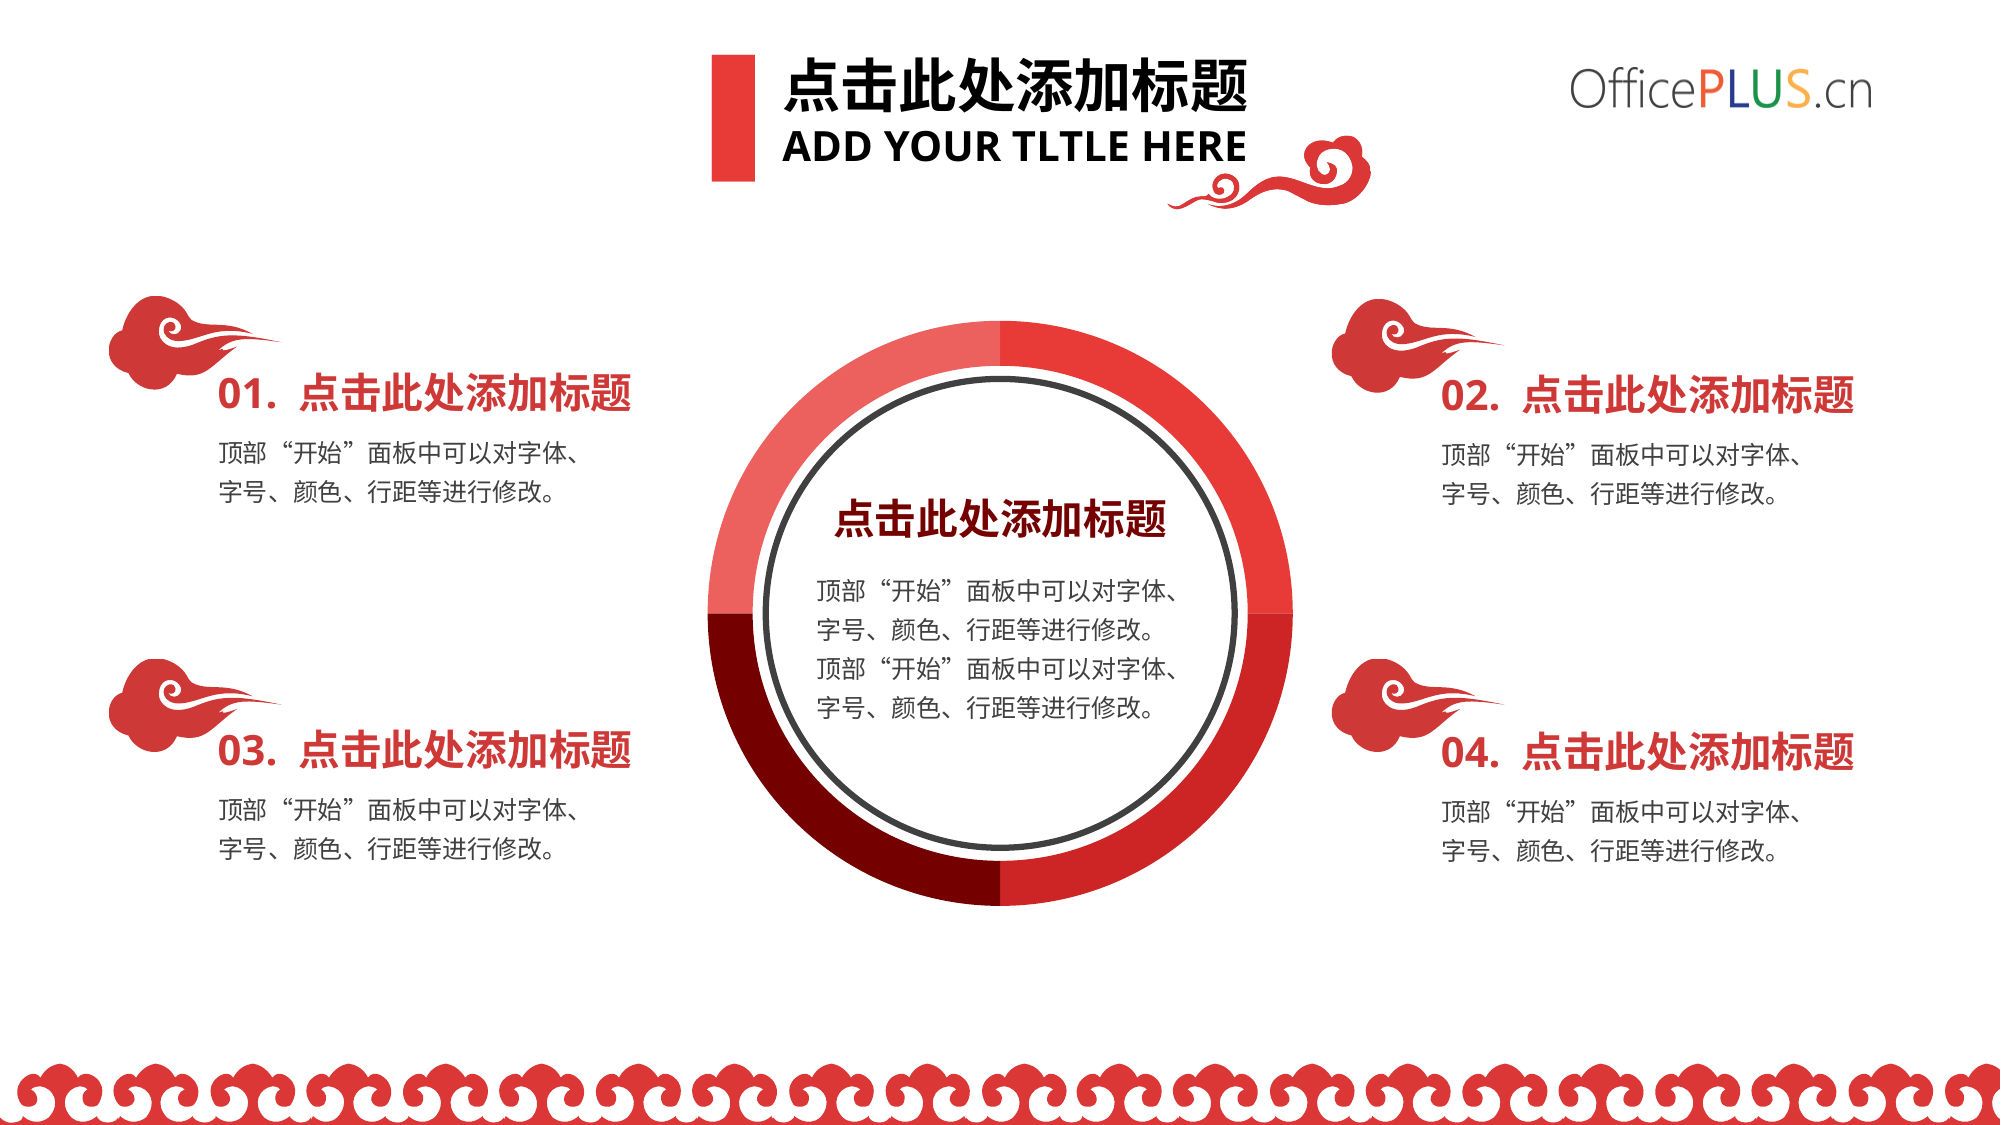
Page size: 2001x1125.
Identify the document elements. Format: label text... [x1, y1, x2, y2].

text_box 03. 点击此处添加标题 [203, 716, 648, 782]
picture [1570, 67, 1871, 108]
text_box [711, 54, 756, 182]
picture [1331, 659, 1505, 752]
text_box 顶部“开始”面板中可以对字体、字号、颜色、行距等进行修改。 [1426, 784, 1855, 874]
picture [1331, 299, 1505, 393]
text_box 01. 点击此处添加标题 [203, 359, 648, 425]
text_box [1002, 612, 1294, 907]
text_box [1002, 319, 1294, 612]
text_box 顶部“开始”面板中可以对字体、字号、颜色、行距等进行修改。顶部“开始”面板中可以对字体、字号、颜色、行距等进行修改。 [801, 559, 1199, 730]
text_box 顶部“开始”面板中可以对字体、字号、颜色、行距等进行修改。 [203, 425, 632, 514]
text_box [706, 615, 1002, 907]
text_box 顶部“开始”面板中可以对字体、字号、颜色、行距等进行修改。 [203, 782, 632, 871]
text_box [764, 487, 1236, 849]
text_box [706, 319, 1002, 615]
text_box 04. 点击此处添加标题 [1426, 718, 1871, 784]
text_box 点击此处添加标题 ADD YOUR TLTLE HERE [767, 41, 1505, 177]
text_box 02. 点击此处添加标题 [1426, 361, 1871, 427]
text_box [0, 1061, 2000, 1125]
text_box [802, 377, 1198, 485]
text_box 点击此处添加标题 [801, 485, 1199, 550]
picture [108, 659, 282, 752]
text_box 顶部“开始”面板中可以对字体、字号、颜色、行距等进行修改。 [1426, 427, 1855, 516]
picture [108, 296, 282, 390]
picture [1164, 147, 1372, 215]
